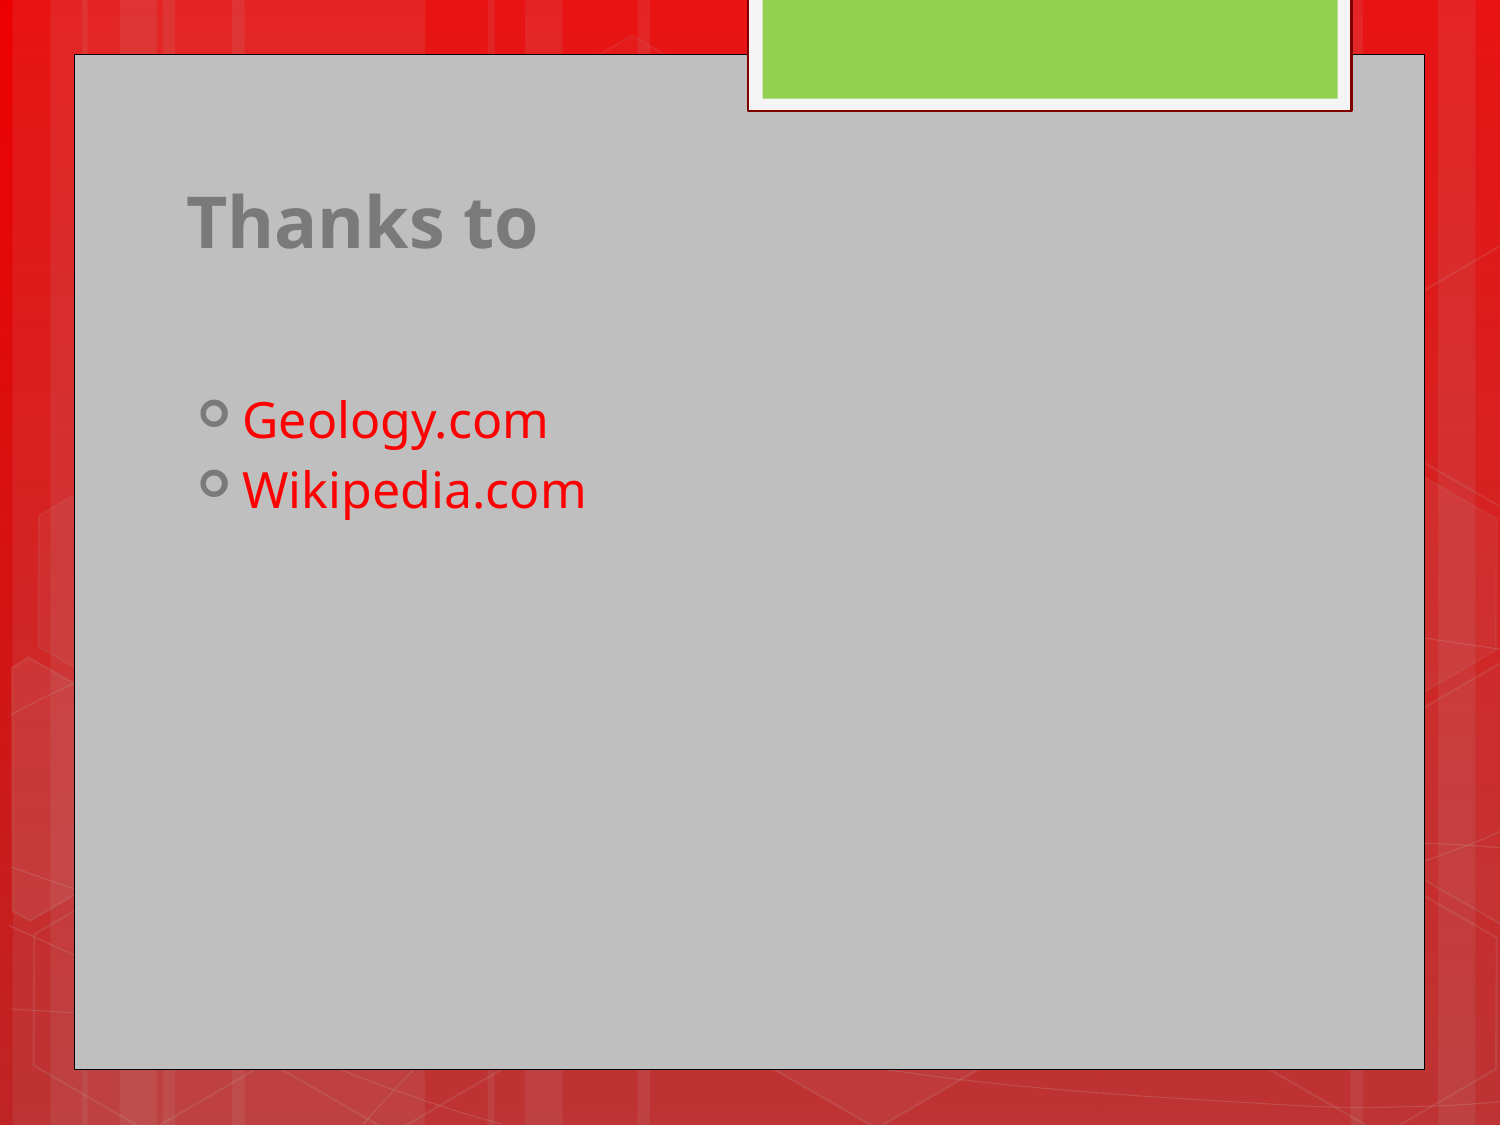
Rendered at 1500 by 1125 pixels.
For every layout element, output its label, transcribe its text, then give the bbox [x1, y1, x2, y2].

title Thanks to [171, 168, 1324, 357]
list Geology.com Wikipedia.com [171, 381, 1283, 957]
